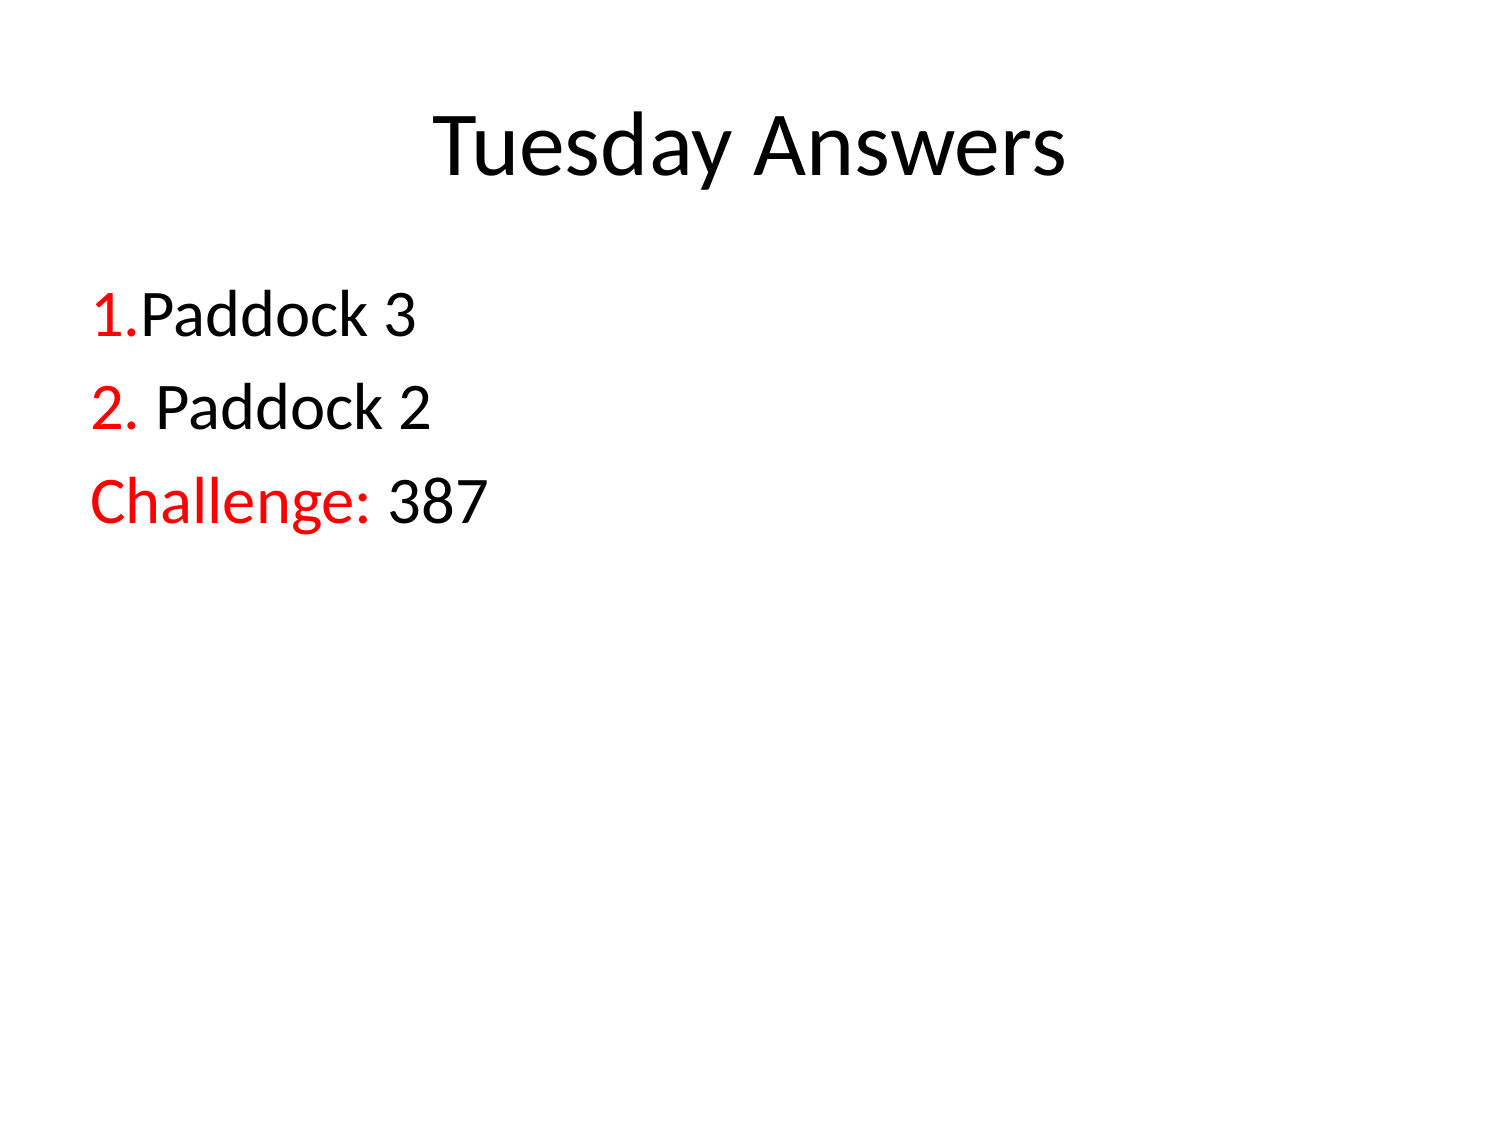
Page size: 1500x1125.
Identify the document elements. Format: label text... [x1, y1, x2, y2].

list 1.Paddock 3 2. Paddock 2 Challenge: 387 [75, 262, 1425, 1005]
title Tuesday Answers [75, 45, 1425, 233]
